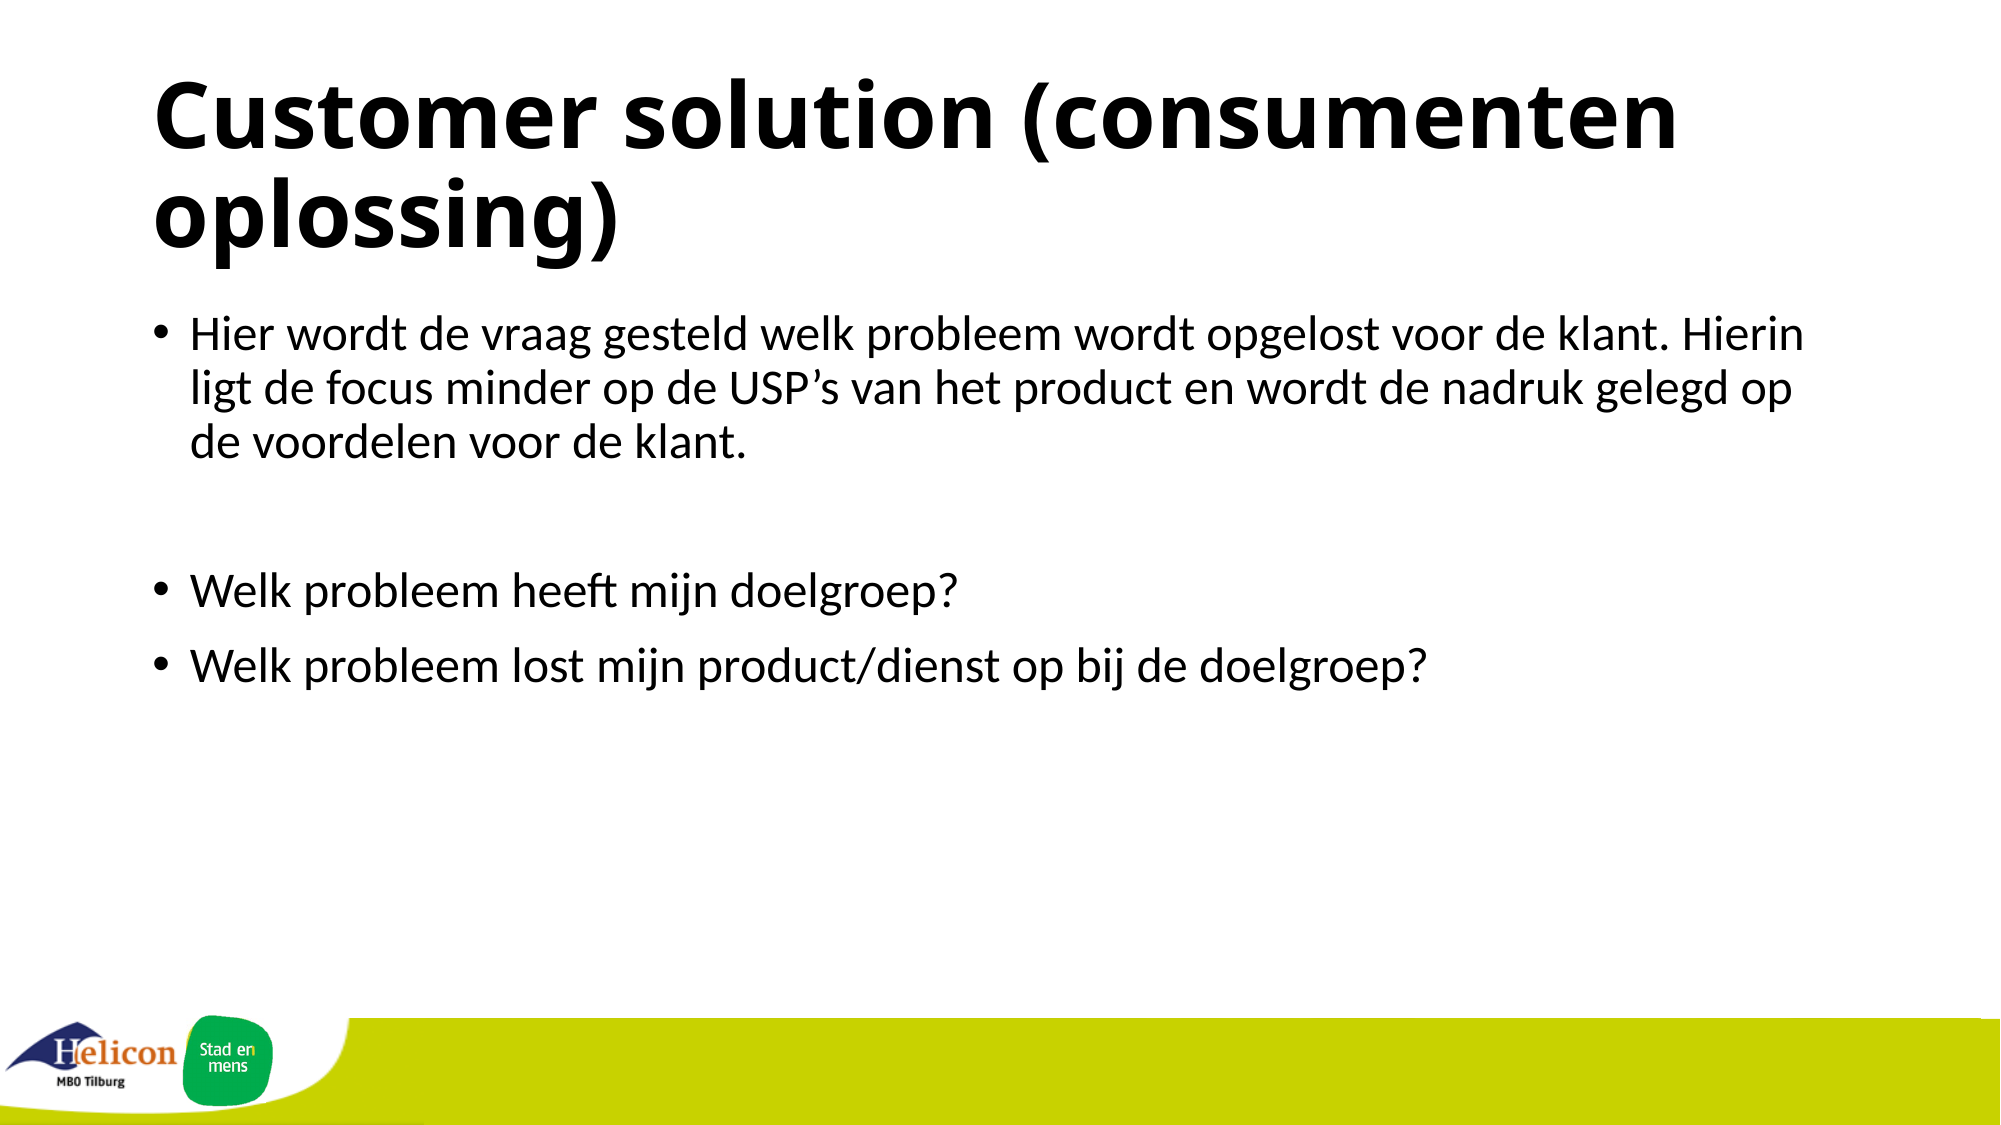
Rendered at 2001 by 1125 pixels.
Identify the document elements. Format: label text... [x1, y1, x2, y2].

picture [0, 1014, 424, 1125]
title Customer solution (consumenten oplossing) [137, 59, 1863, 278]
list Hier wordt de vraag gesteld welk probleem wordt opgelost voor de klant. Hierin ligt de focus minder op de USP’s van het product en wordt de nadruk gelegd op de voordelen voor de klant. Welk probleem heeft mijn doelgroep? Welk probleem lost mijn product/dienst op bij de doelgroep? [137, 299, 1863, 1014]
